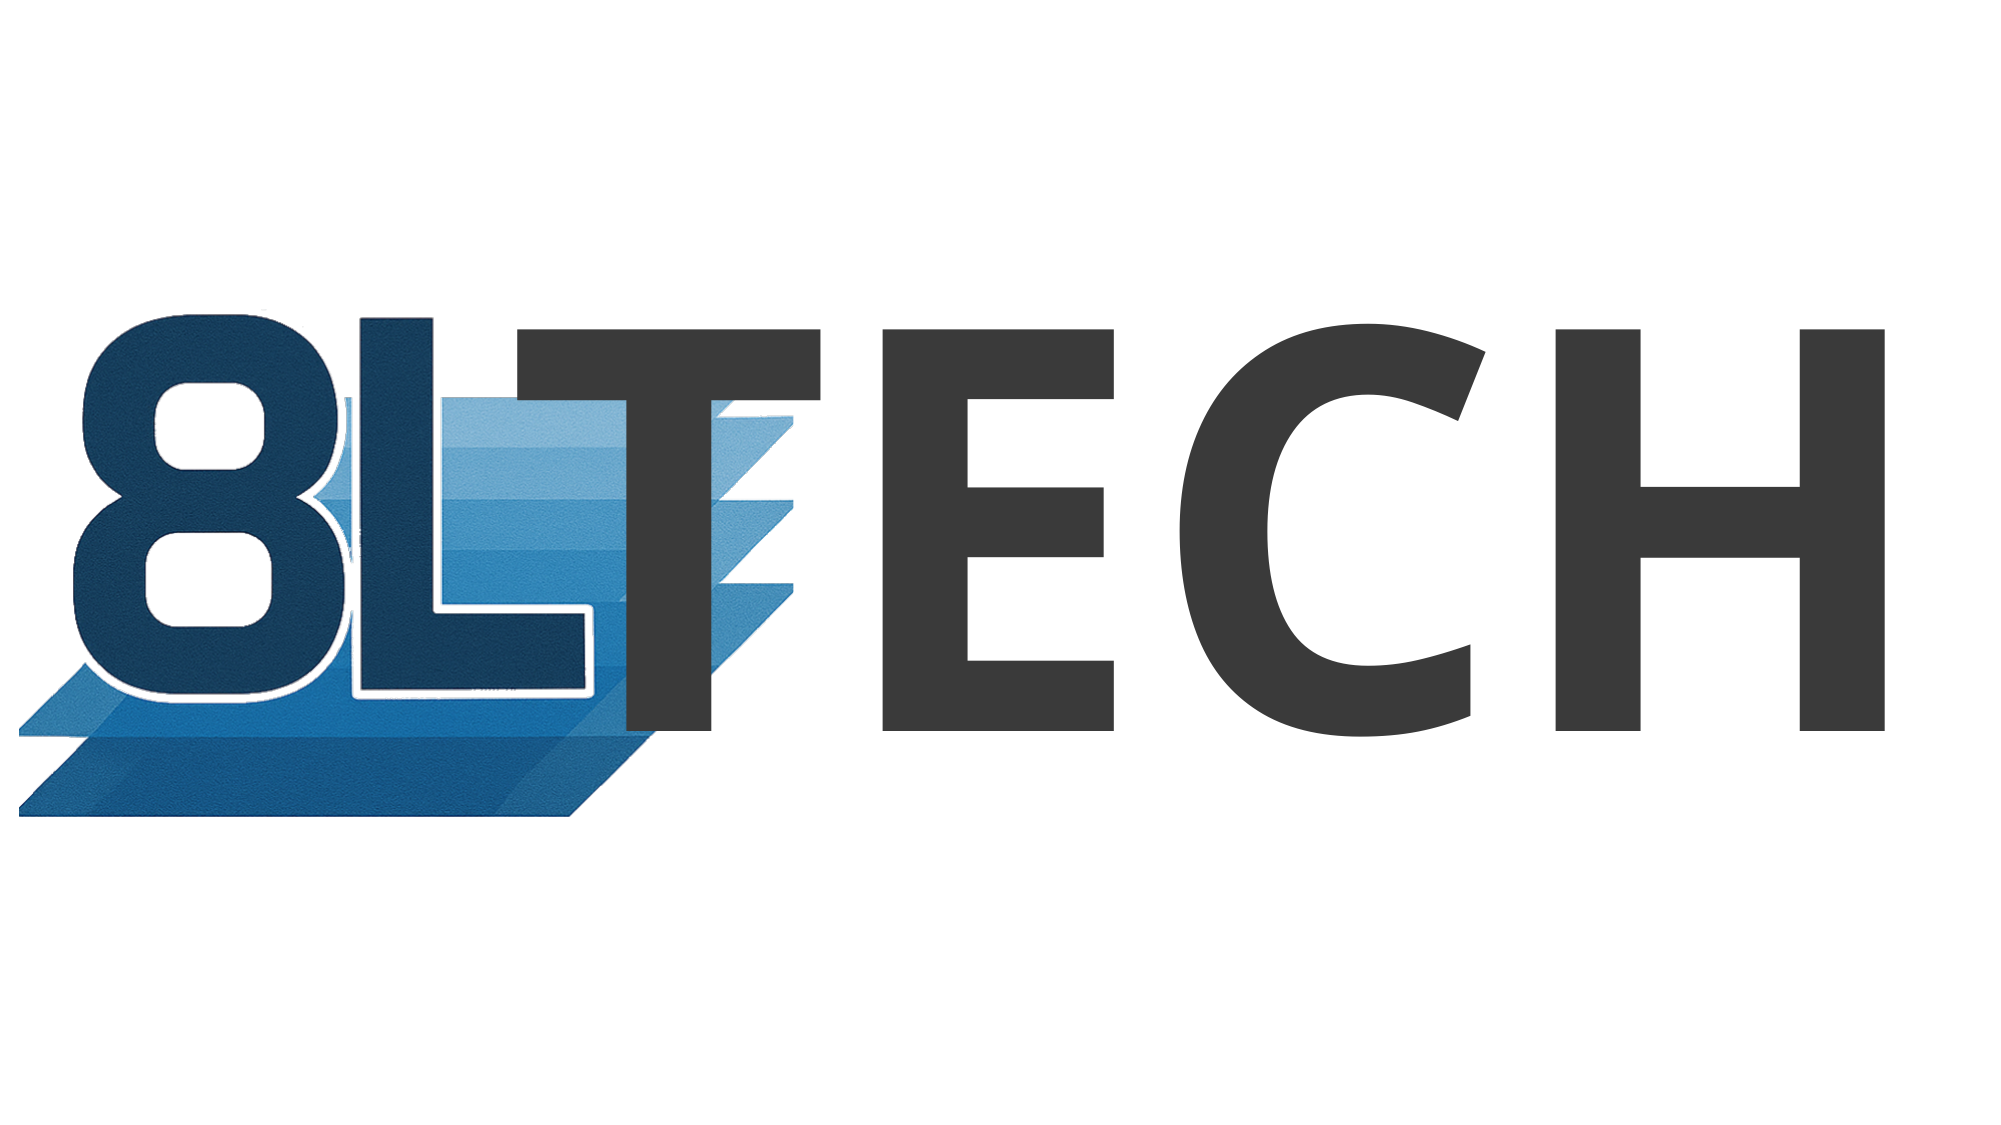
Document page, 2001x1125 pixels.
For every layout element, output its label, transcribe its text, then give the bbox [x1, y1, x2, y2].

picture [18, 247, 794, 817]
text_box TECH [491, 161, 2000, 852]
